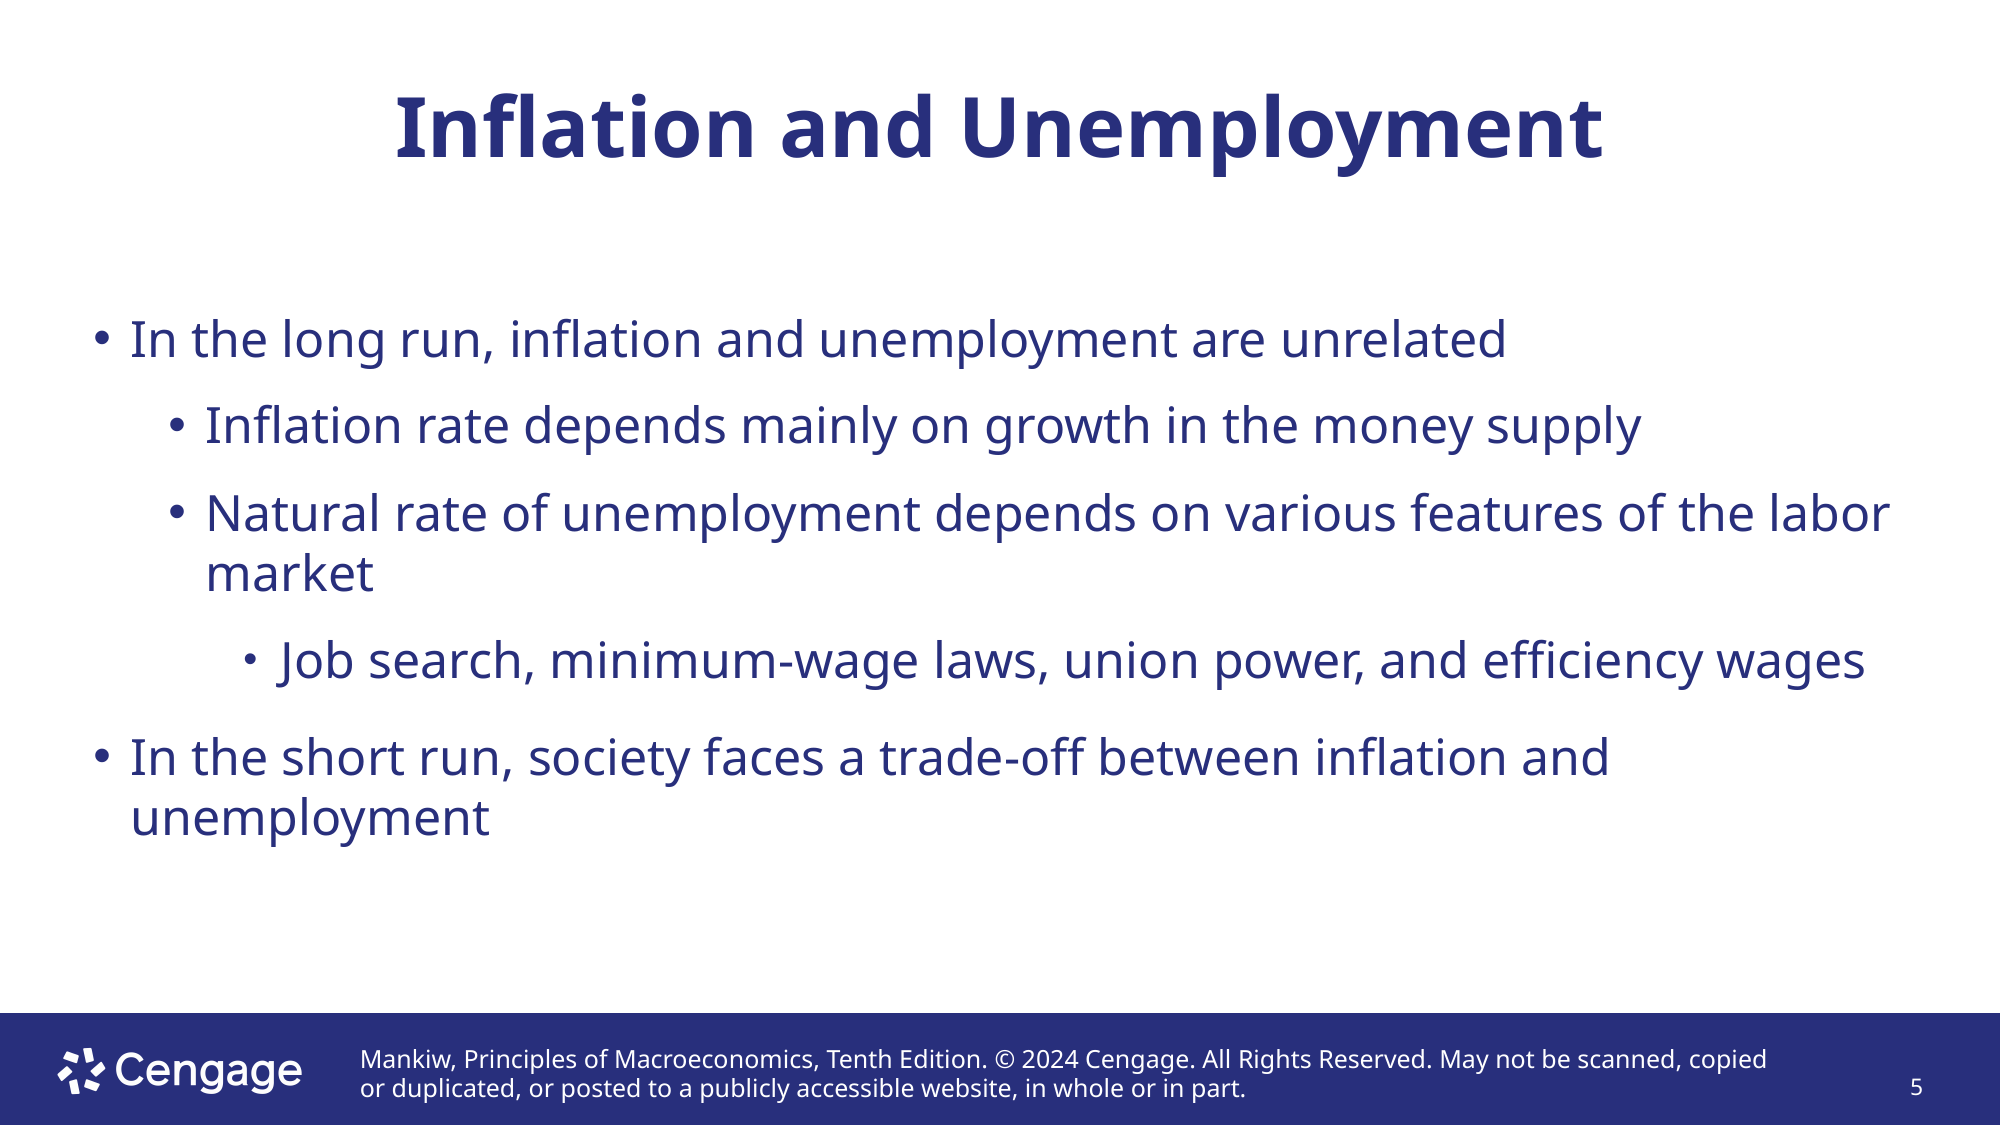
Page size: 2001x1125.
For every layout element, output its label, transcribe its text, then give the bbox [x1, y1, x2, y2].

list In the long run, inflation and unemployment are unrelated Inflation rate depends mainly on growth in the money supply Natural rate of unemployment depends on various features of the labor market Job search, minimum-wage laws, union power, and efficiency wages In the short run, society faces a trade-off between inflation and unemployment [78, 299, 1923, 1014]
title Inflation and Unemployment [78, 77, 1923, 278]
picture [30, 1020, 329, 1122]
